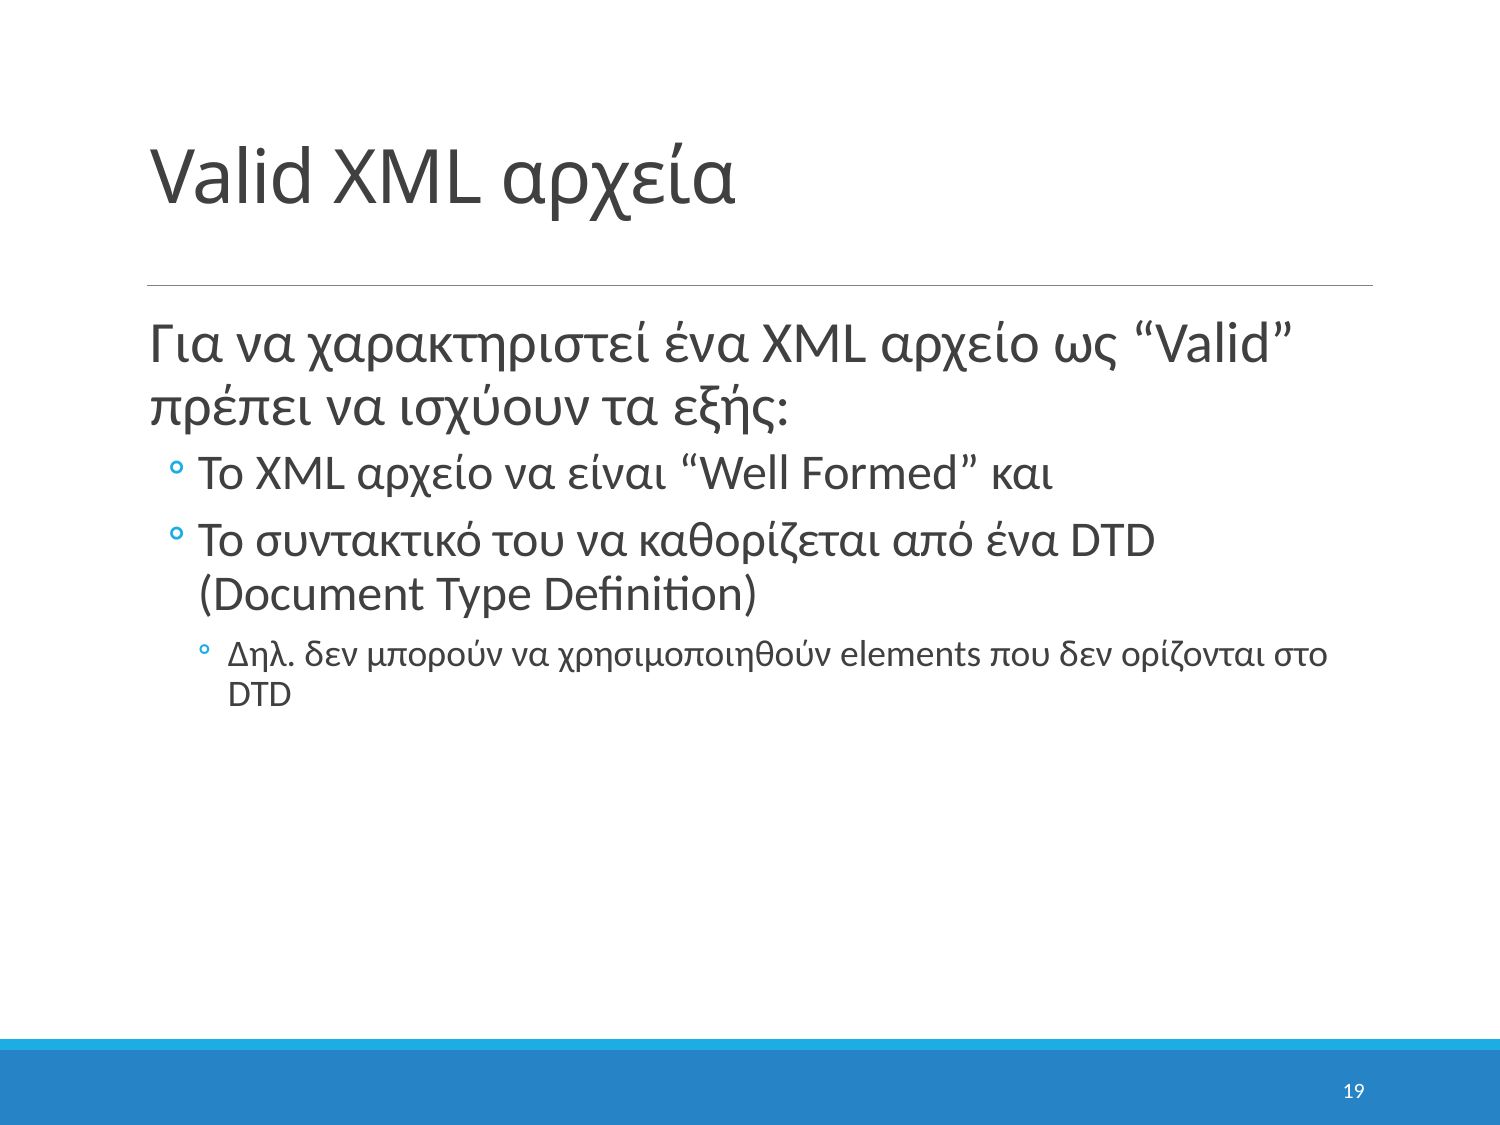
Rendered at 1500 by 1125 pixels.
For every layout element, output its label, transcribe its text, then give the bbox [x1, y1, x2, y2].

list Για να χαρακτηριστεί ένα XML αρχείο ως “Valid” πρέπει να ισχύουν τα εξής: Το XML αρχείο να είναι “Well Formed” και Το συντακτικό του να καθορίζεται από ένα DTD (Document Type Definition) Δηλ. δεν μπορούν να χρησιμοποιηθούν elements που δεν ορίζονται στο DTD [135, 304, 1373, 1029]
title Valid XML αρχεία [135, 43, 1373, 227]
slide_number 19 [1218, 1059, 1380, 1120]
